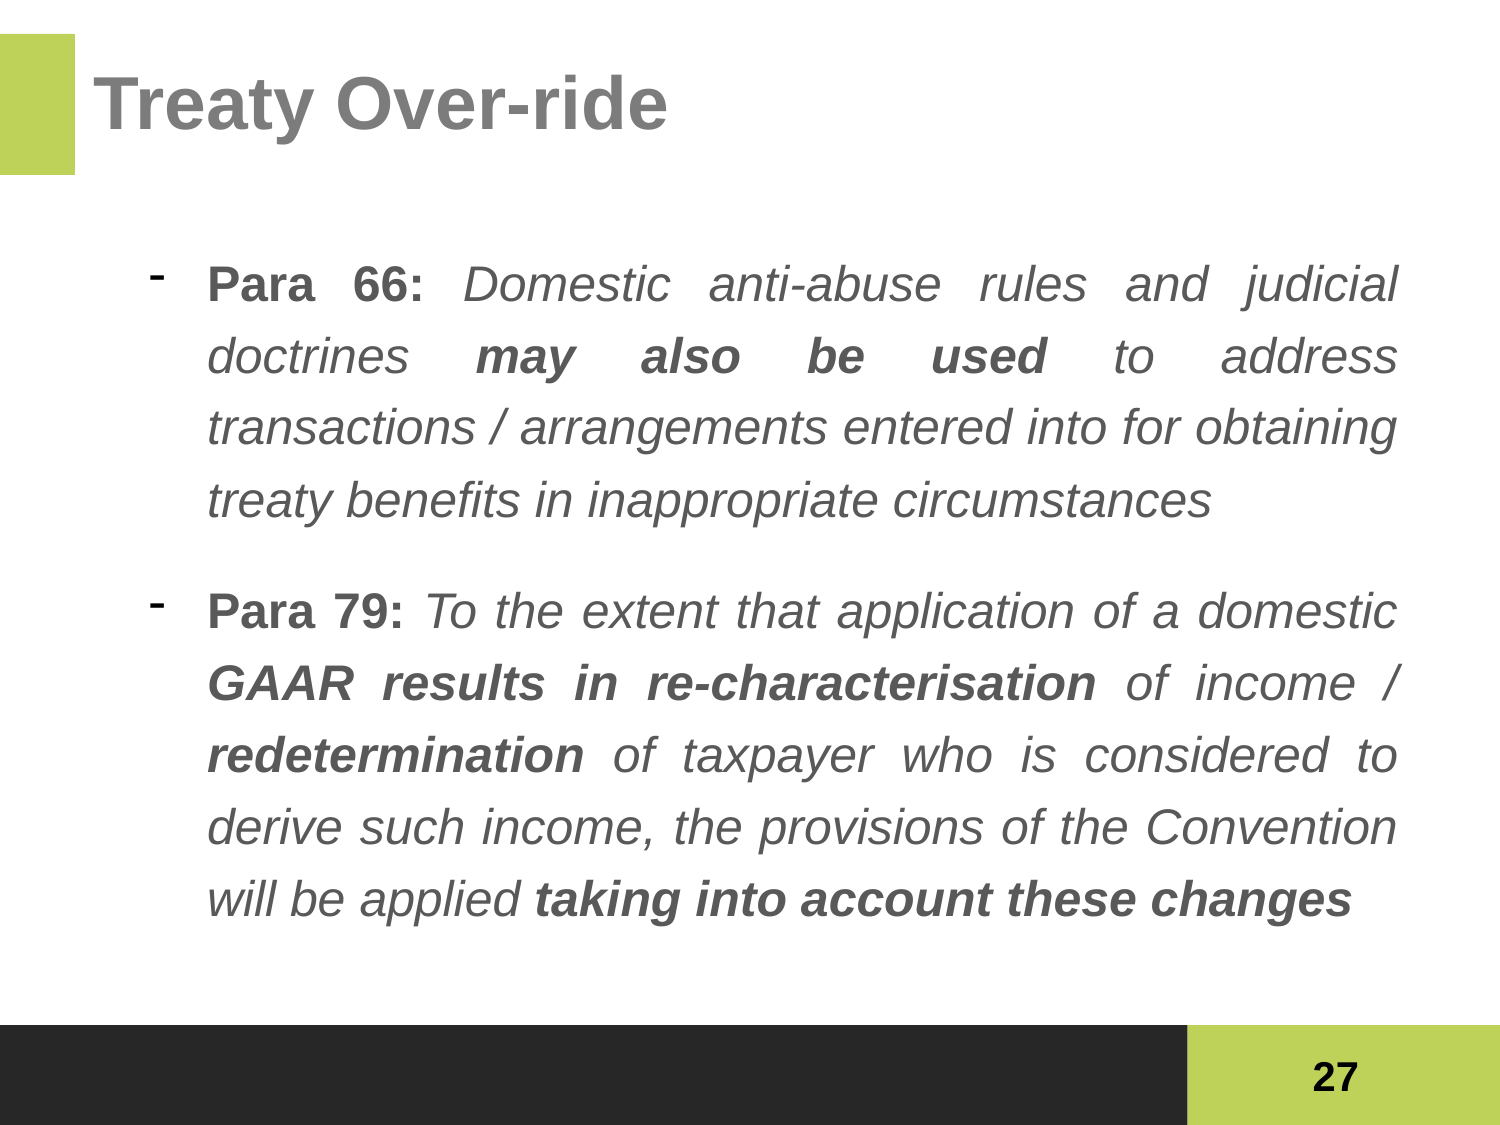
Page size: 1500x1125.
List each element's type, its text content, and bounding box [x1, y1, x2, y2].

title Treaty Over-ride [0, 33, 1500, 175]
text_box Para 66: Domestic anti-abuse rules and judicial doctrines may also be used to address transactions / arrangements entered into for obtaining treaty benefits in inappropriate circumstances Para 79: To the extent that application of a domestic GAAR results in re-characterisation of income / redetermination of taxpayer who is considered to derive such income, the provisions of the Convention will be applied taking into account these changes [74, 231, 1414, 974]
